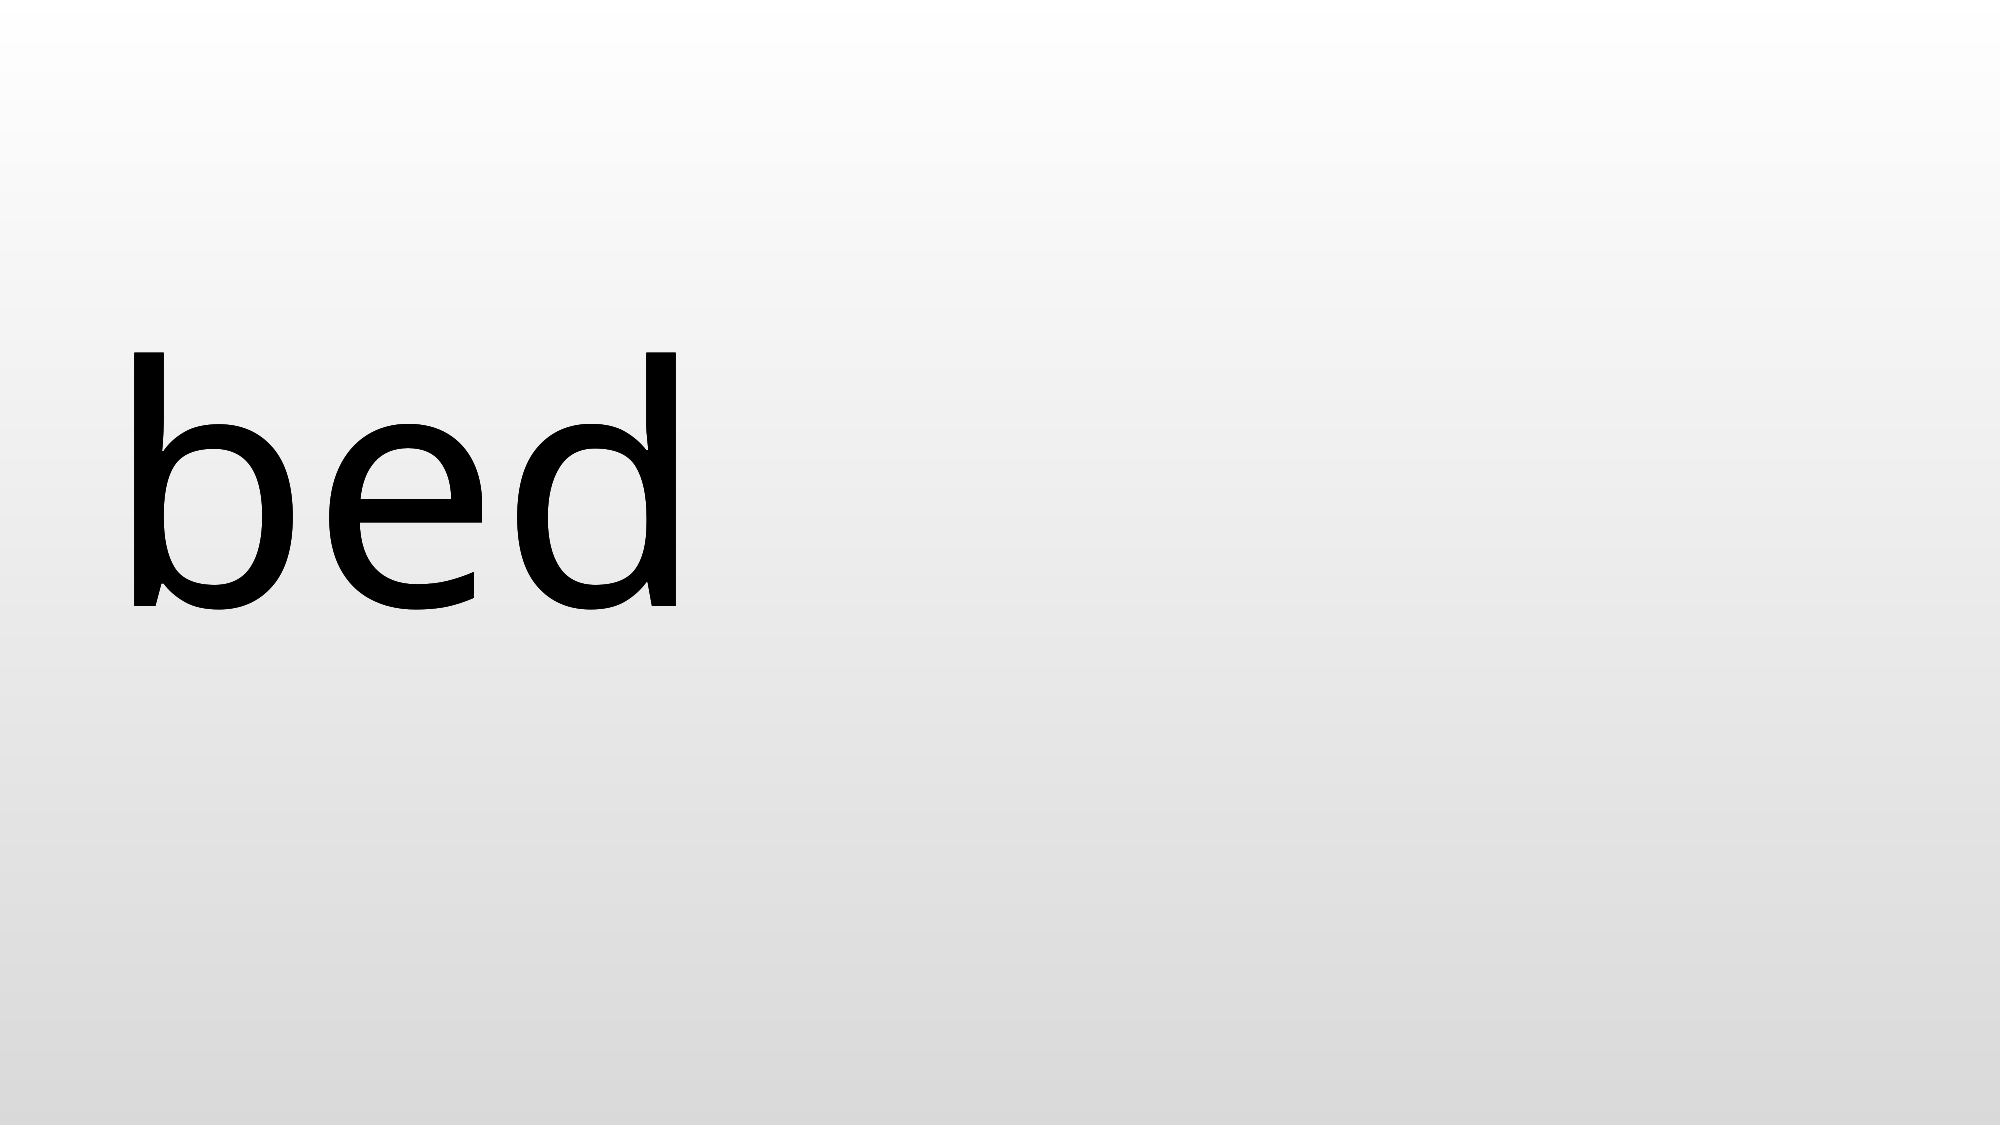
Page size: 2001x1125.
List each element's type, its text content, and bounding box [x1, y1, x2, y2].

text_box bed [91, 265, 1576, 681]
